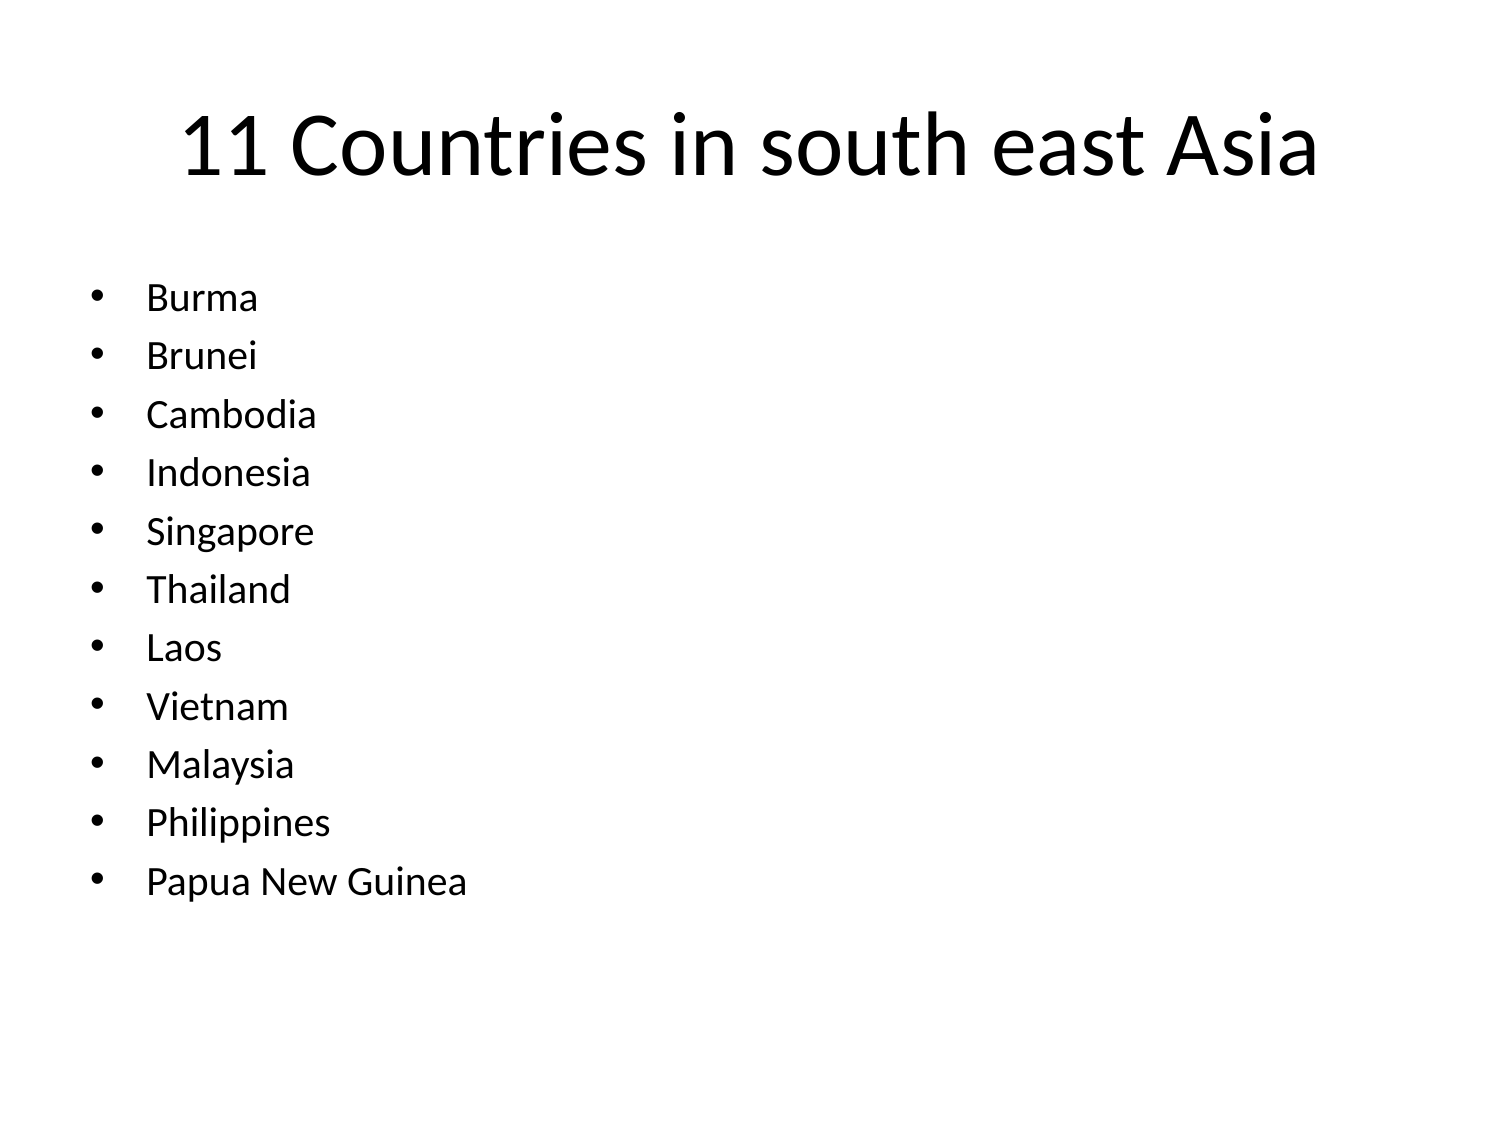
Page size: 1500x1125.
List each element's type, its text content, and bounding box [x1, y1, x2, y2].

title 11 Countries in south east Asia [75, 45, 1425, 233]
list Burma Brunei Cambodia Indonesia Singapore Thailand Laos Vietnam Malaysia Philippines Papua New Guinea [75, 262, 1425, 1005]
